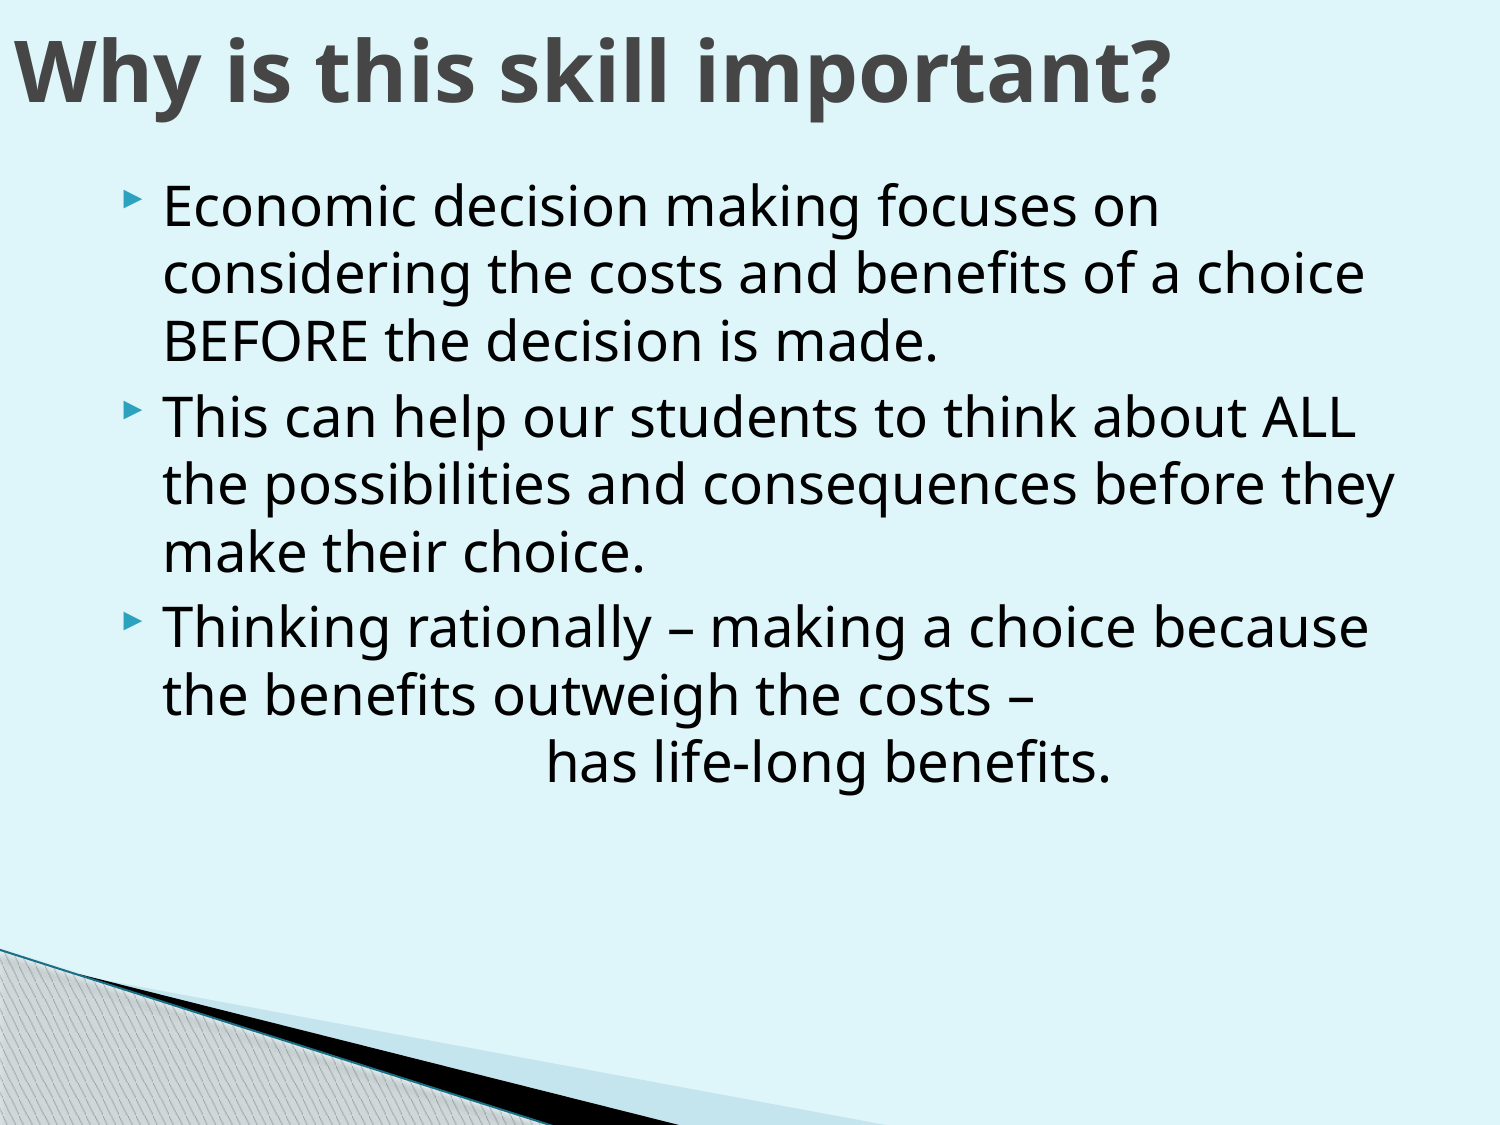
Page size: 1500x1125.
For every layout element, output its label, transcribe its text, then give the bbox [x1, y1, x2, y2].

list Economic decision making focuses on considering the costs and benefits of a choice BEFORE the decision is made. This can help our students to think about ALL the possibilities and consequences before they make their choice. Thinking rationally – making a choice because the benefits outweigh the costs – has life-long benefits. [87, 162, 1438, 905]
title Why is this skill important? [0, 0, 1350, 163]
